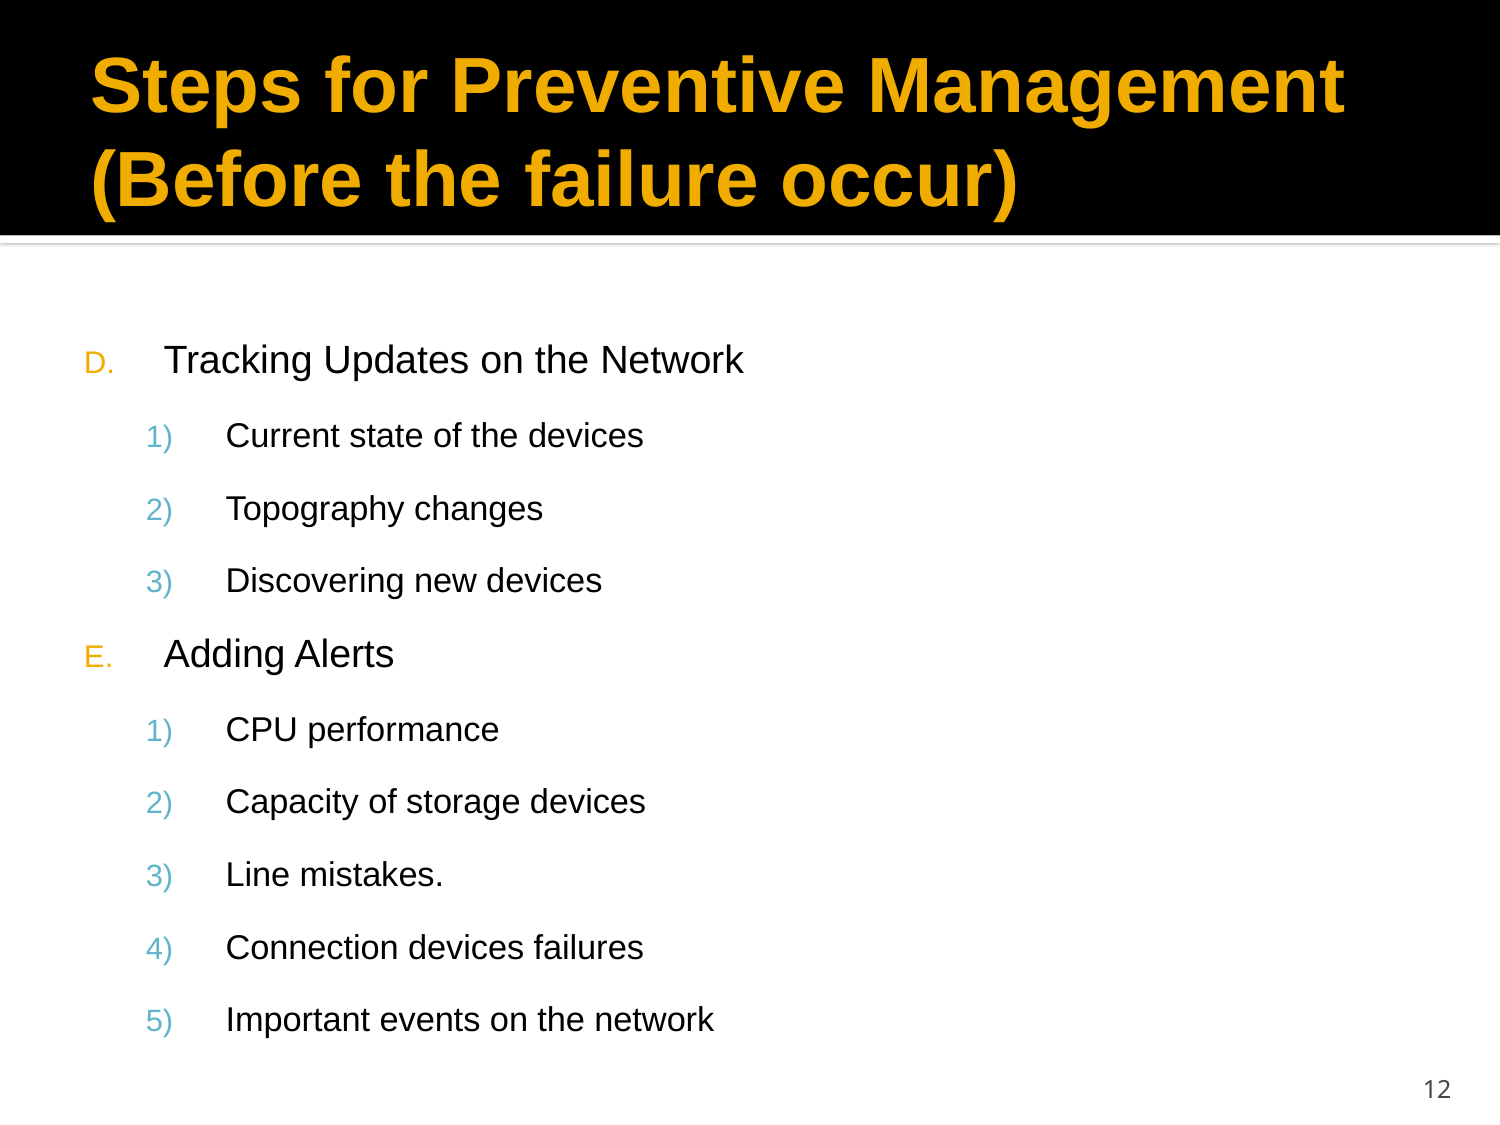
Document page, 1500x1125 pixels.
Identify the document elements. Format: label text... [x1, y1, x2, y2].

list Tracking Updates on the Network Current state of the devices Topography changes Discovering new devices Adding Alerts CPU performance Capacity of storage devices Line mistakes. Connection devices failures Important events on the network [75, 291, 1425, 1050]
slide_number 12 [1345, 1062, 1467, 1108]
title Steps for Preventive Management (Before the failure occur) [75, 25, 1425, 231]
